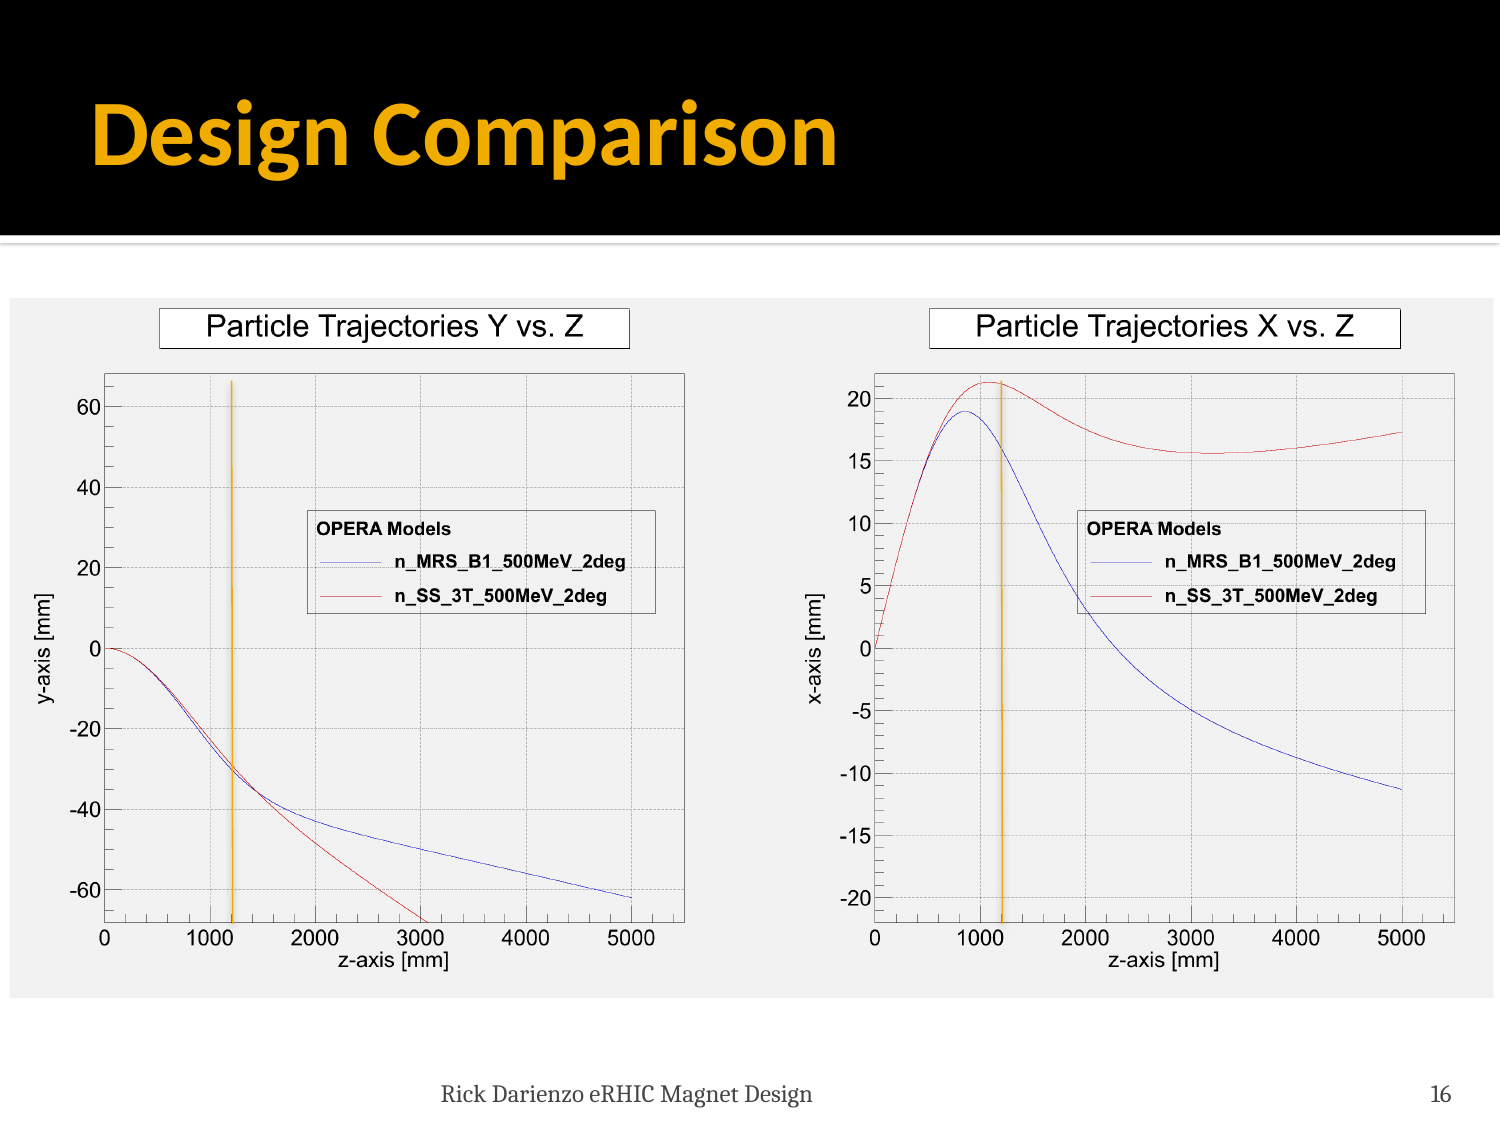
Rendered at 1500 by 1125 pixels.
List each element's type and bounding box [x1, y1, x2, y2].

list [9, 0, 1494, 1125]
